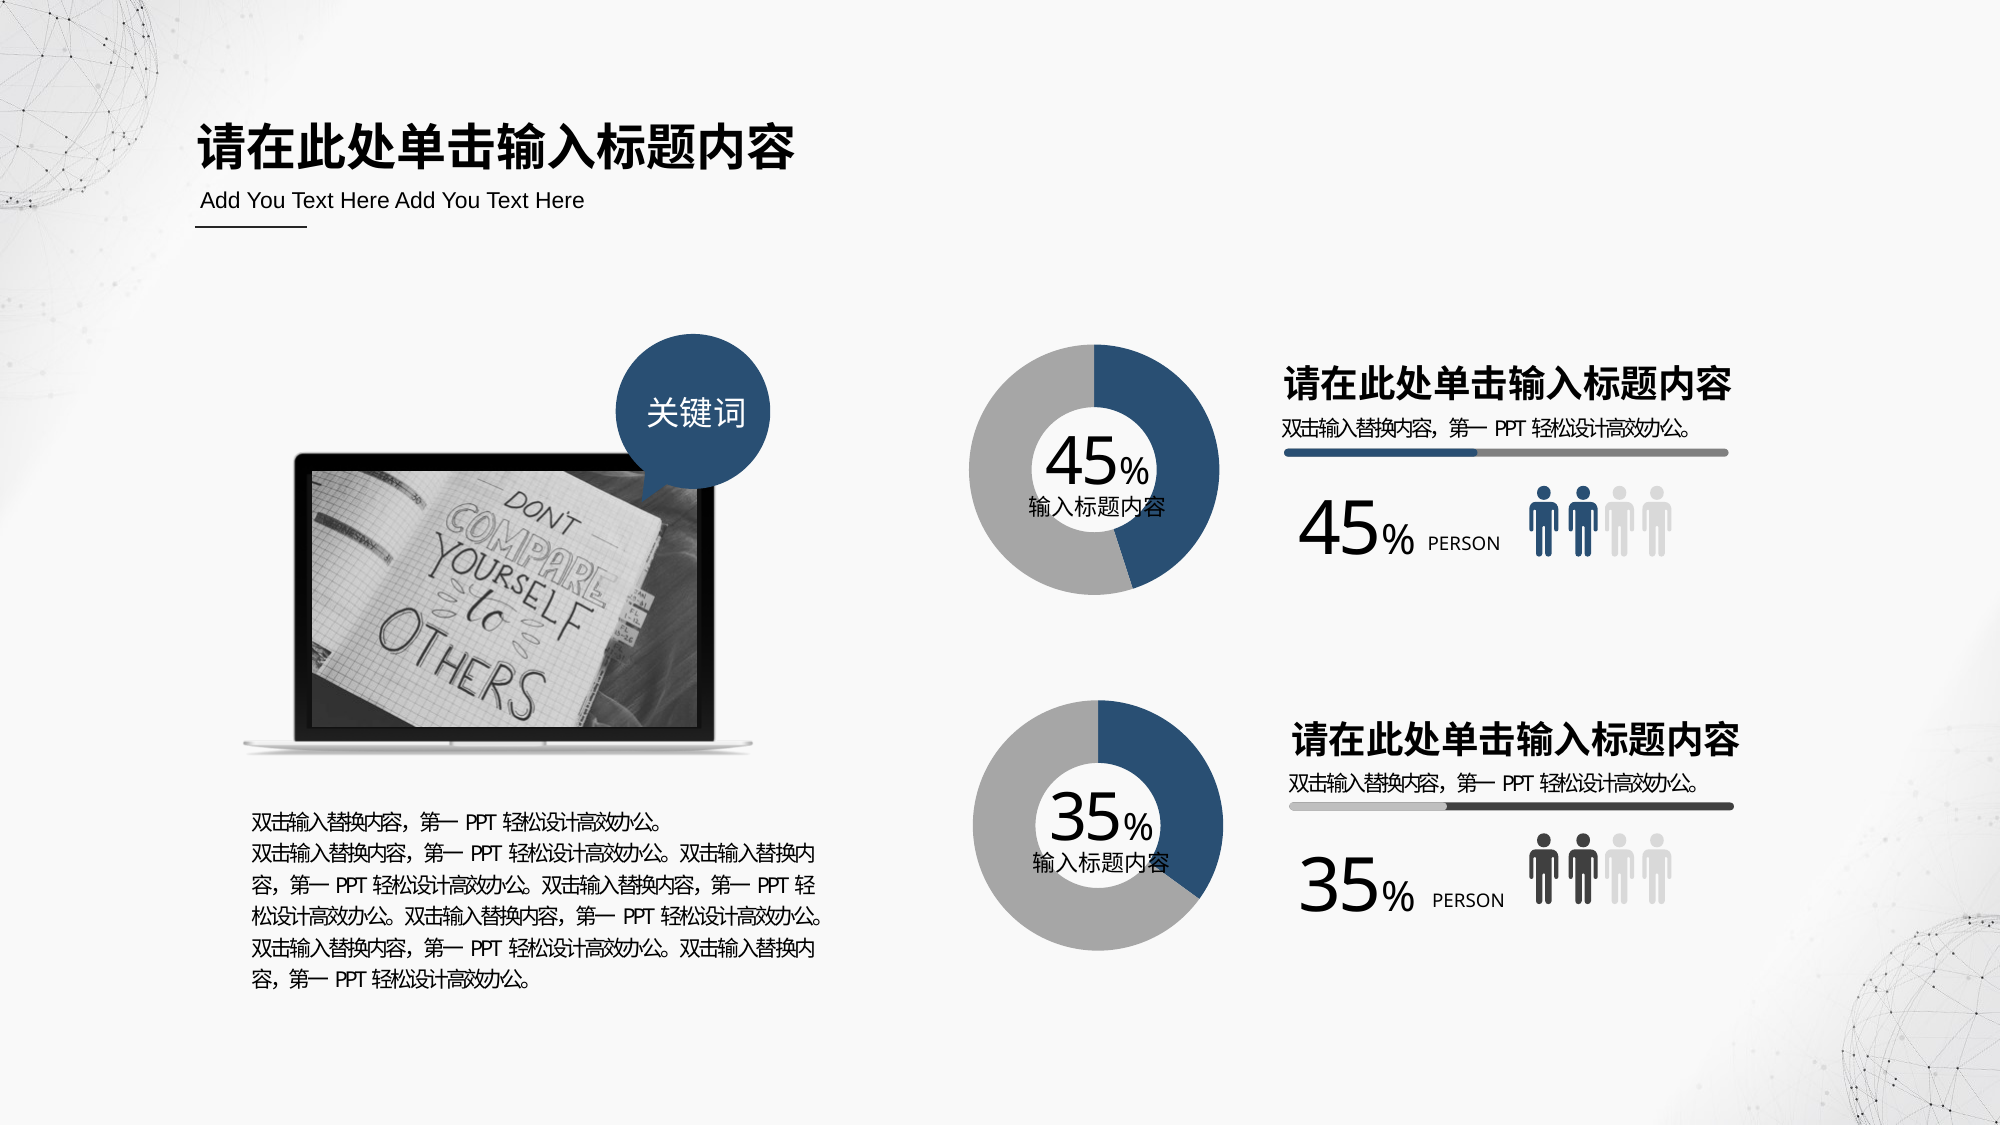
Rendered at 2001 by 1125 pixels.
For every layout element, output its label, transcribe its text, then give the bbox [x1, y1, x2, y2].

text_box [1272, 354, 1777, 579]
picture [0, 0, 2000, 1125]
text_box 双击输入替换内容，第一PPT轻松设计高效办公。 双击输入替换内容，第一PPT轻松设计高效办公。双击输入替换内容，第一PPT轻松设计高效办公。双击输入替换内容，第一PPT轻松设计高效办公。双击输入替换内容，第一PPT轻松设计高效办公。双击输入替换内容，第一PPT轻松设计高效办公。双击输入替换内容，第一PPT轻松设计高效办公。 [236, 796, 828, 1031]
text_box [185, 110, 875, 228]
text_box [887, 339, 1301, 601]
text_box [606, 324, 780, 501]
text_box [1279, 710, 1785, 935]
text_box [891, 694, 1305, 956]
